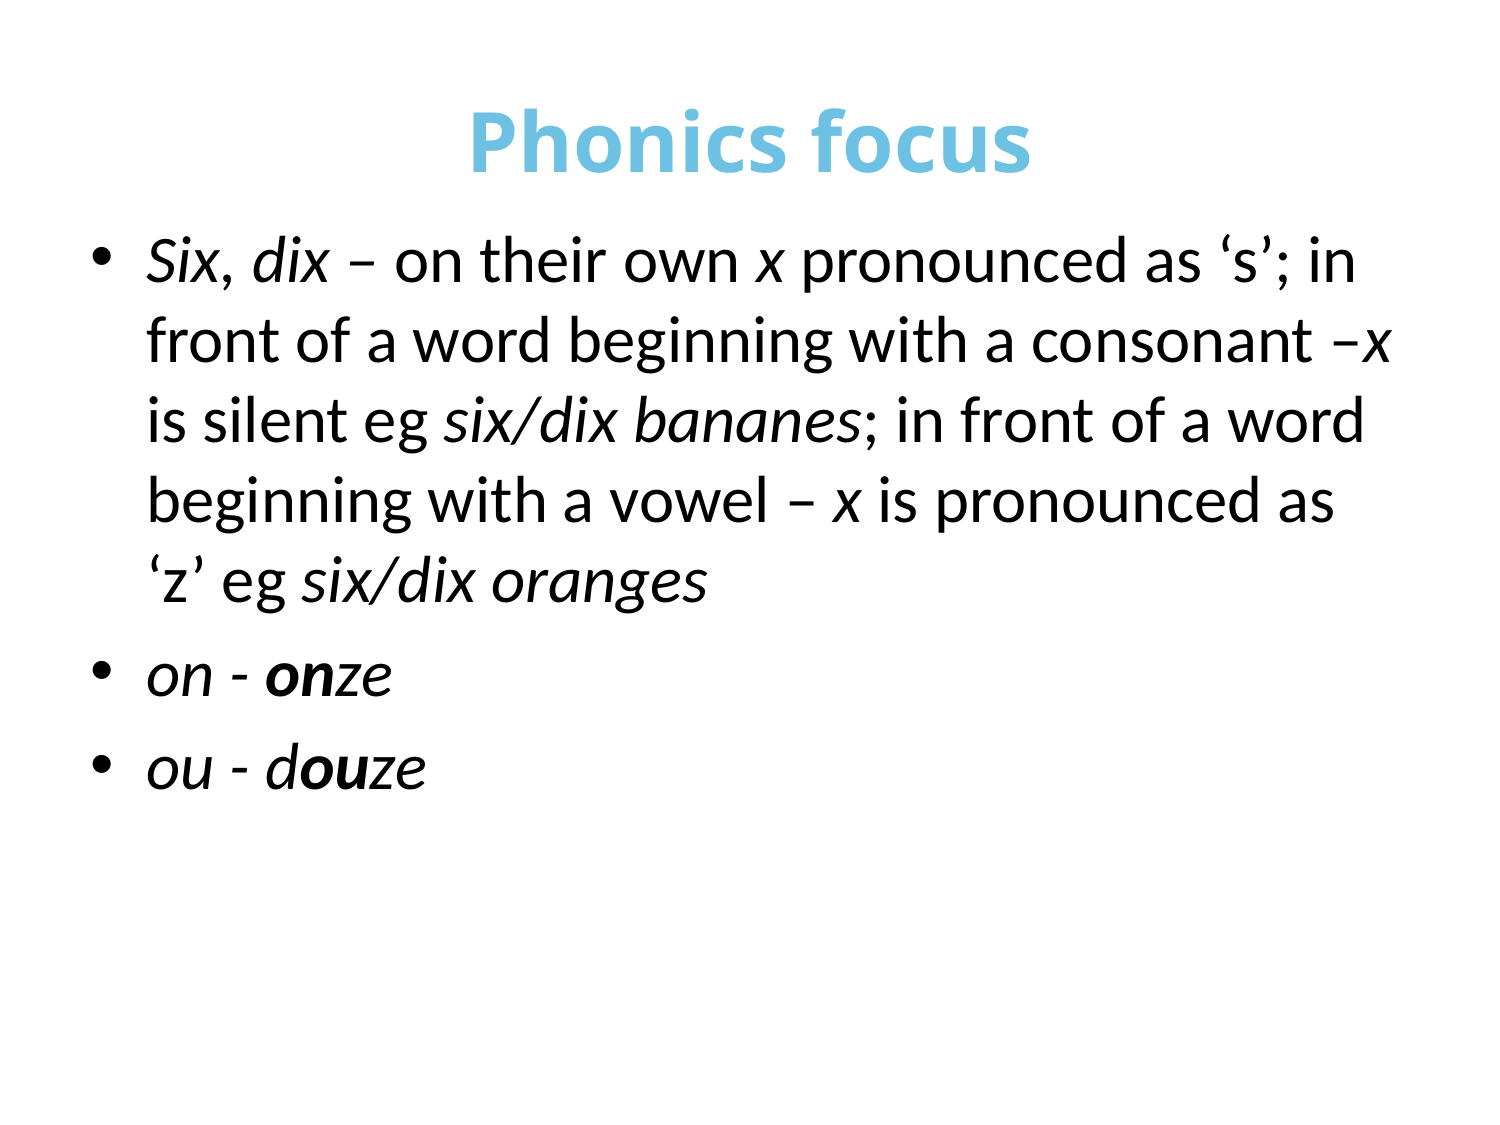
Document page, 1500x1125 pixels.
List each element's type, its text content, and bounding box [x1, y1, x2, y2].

list Six, dix – on their own x pronounced as ‘s’; in front of a word beginning with a consonant –x is silent eg six/dix bananes; in front of a word beginning with a vowel – x is pronounced as ‘z’ eg six/dix oranges on - onze ou - douze [75, 208, 1425, 1005]
title Phonics focus [75, 45, 1425, 208]
